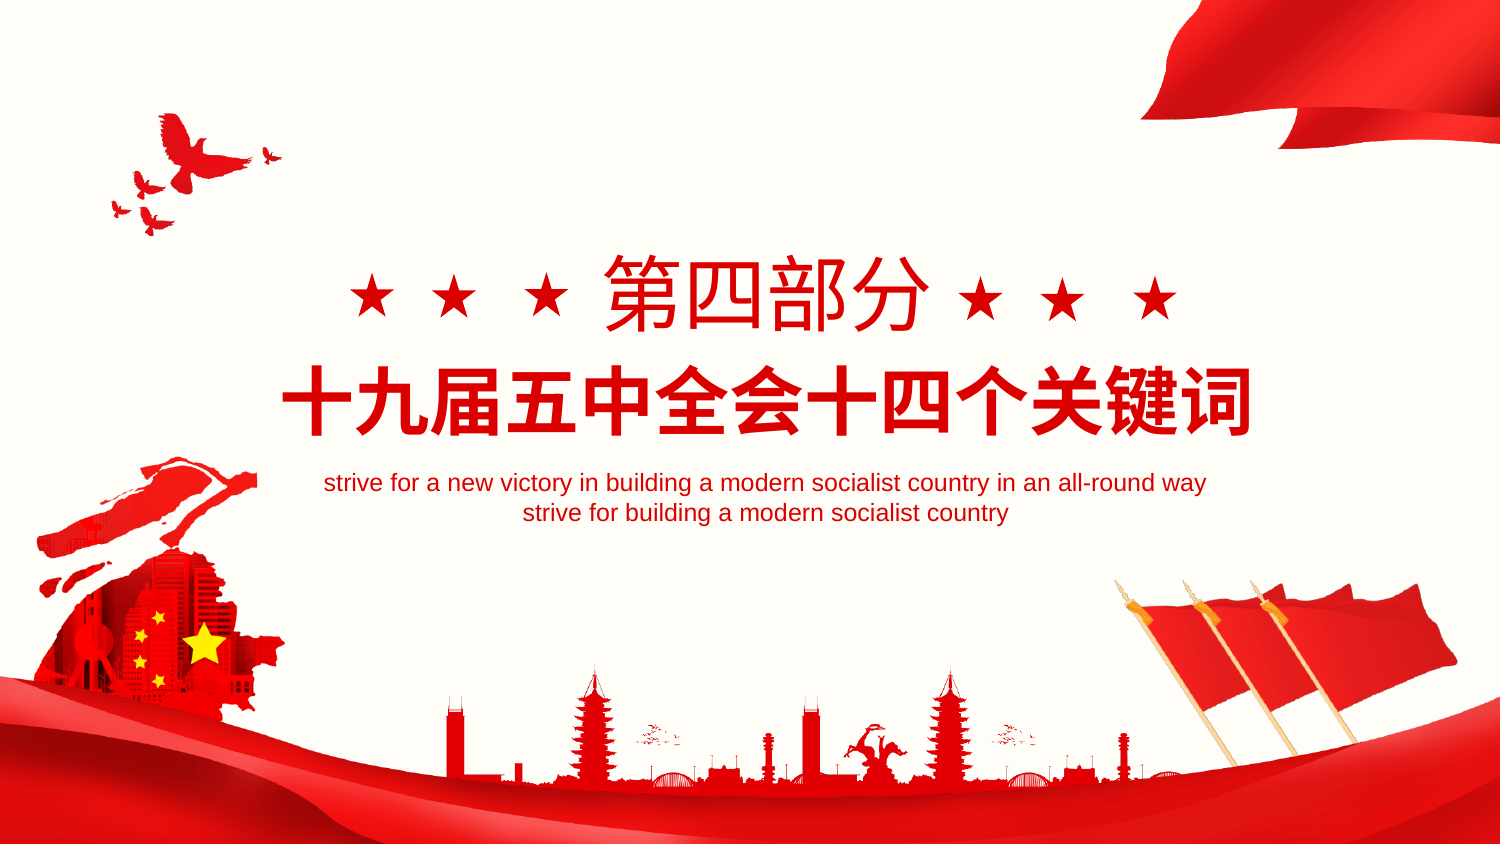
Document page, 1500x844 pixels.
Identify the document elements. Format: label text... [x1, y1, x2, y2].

picture [1123, 0, 1500, 174]
text_box 十九届五中全会十四个关键词 [225, 346, 1310, 452]
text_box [349, 234, 1177, 351]
text_box strive for a new victory in building a modern socialist country in an all-round way strive for building a modern socialist country [299, 459, 1233, 534]
picture [0, 395, 1500, 844]
picture [95, 107, 295, 247]
